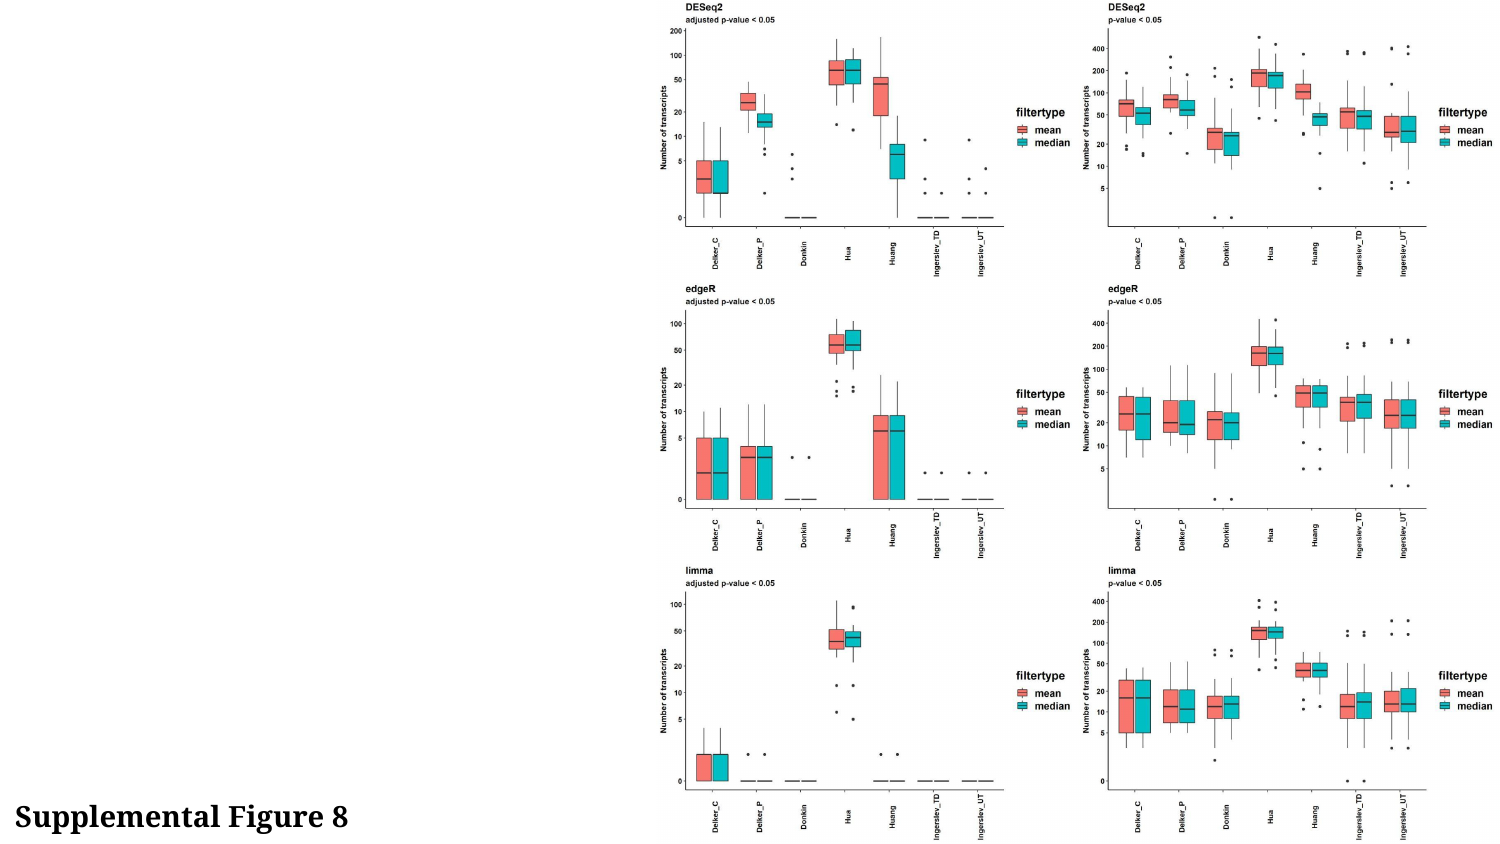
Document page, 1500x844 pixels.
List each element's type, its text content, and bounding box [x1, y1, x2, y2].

text_box Supplemental Figure 8 [0, 778, 498, 844]
picture [655, 0, 1500, 844]
